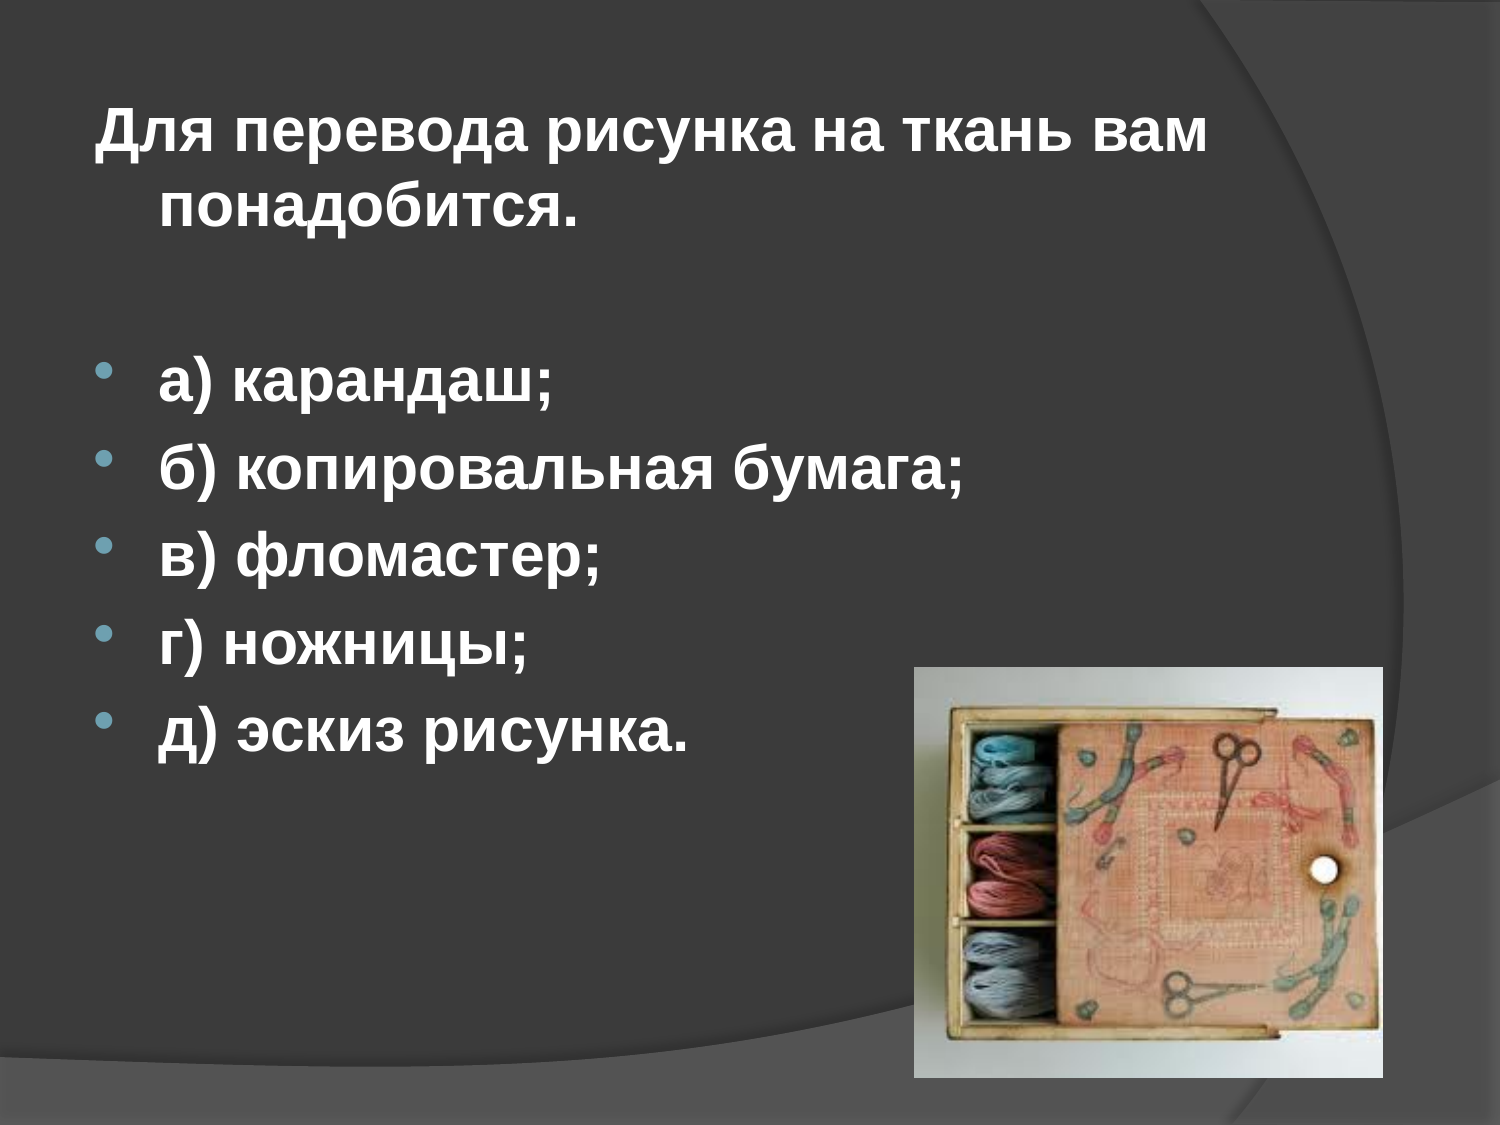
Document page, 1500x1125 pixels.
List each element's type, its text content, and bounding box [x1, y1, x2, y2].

list Для перевода рисунка на ткань вам понадобится. а) карандаш; б) копировальная бумага; в) фломастер; г) ножницы; д) эскиз рисунка. [75, 82, 1300, 1005]
picture [913, 667, 1383, 1079]
